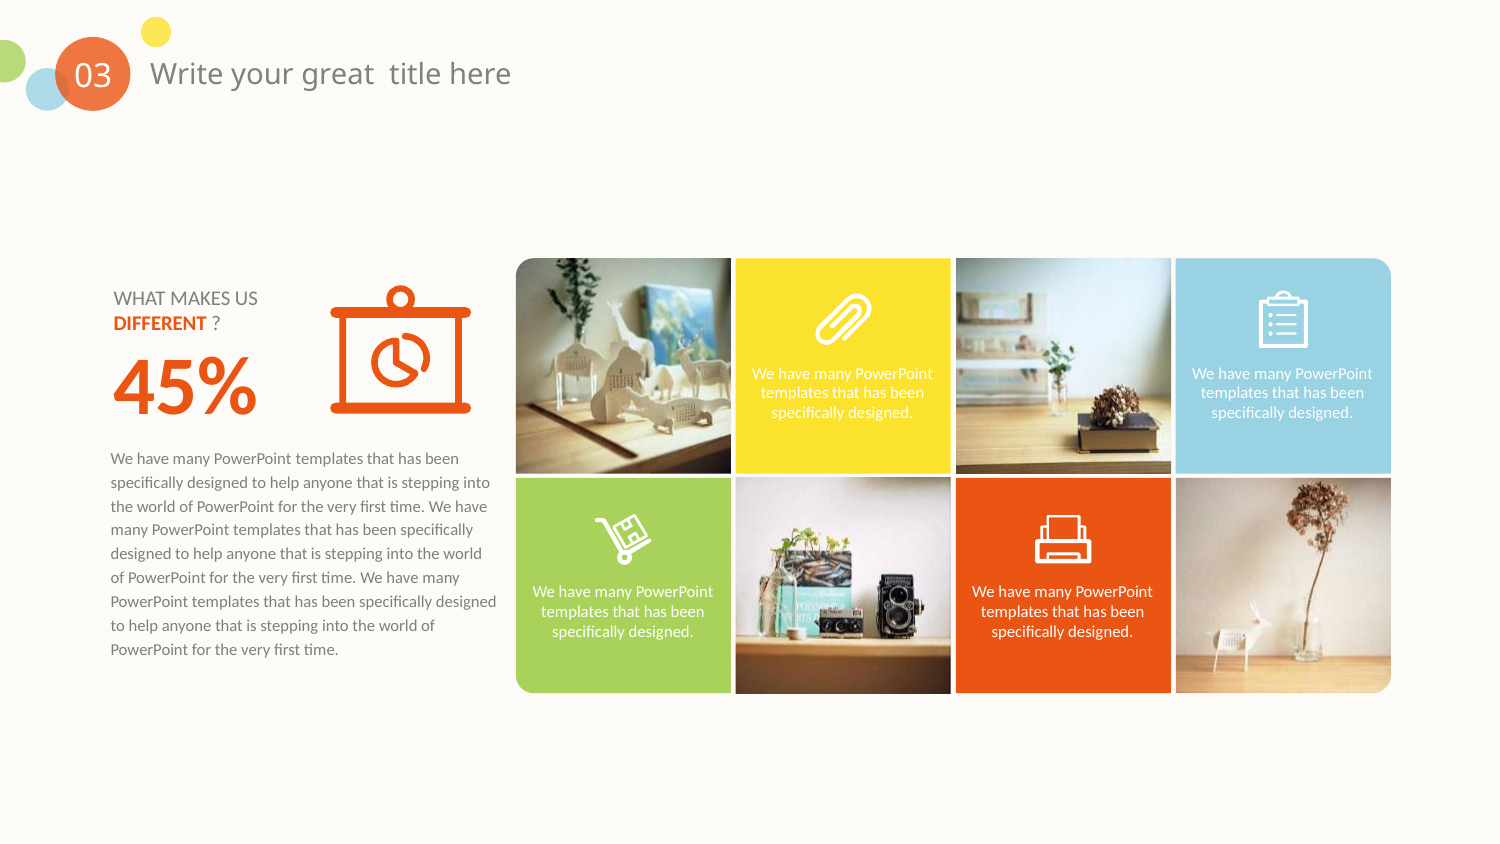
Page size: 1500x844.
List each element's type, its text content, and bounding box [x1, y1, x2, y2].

text_box [735, 258, 951, 474]
text_box [735, 477, 951, 694]
text_box [1258, 290, 1308, 348]
text_box 45% [113, 331, 303, 432]
text_box [1035, 515, 1092, 564]
text_box [55, 36, 131, 111]
text_box [140, 16, 172, 48]
text_box [955, 477, 1171, 694]
text_box [956, 258, 1172, 474]
text_box We have many PowerPoint templates that has been specifically designed. [1187, 362, 1378, 423]
text_box [330, 285, 472, 414]
text_box [25, 67, 66, 111]
text_box Write your great title here [150, 55, 606, 91]
text_box WHAT MAKES US DIFFERENT ? [113, 284, 303, 331]
text_box 03 [65, 53, 121, 94]
text_box [594, 514, 652, 565]
text_box [815, 293, 872, 346]
text_box [515, 477, 731, 694]
text_box We have many PowerPoint templates that has been specifically designed. [528, 580, 718, 641]
text_box [515, 258, 731, 474]
text_box [1175, 258, 1391, 474]
text_box We have many PowerPoint templates that has been specifically designed to help anyone that is stepping into the world of PowerPoint for the very first time. We have many PowerPoint templates that has been specifically designed to help anyone that is stepping into the world of PowerPoint for the very first time. We have many PowerPoint templates that has been specifically designed to help anyone that is stepping into the world of PowerPoint for the very first time. [110, 436, 513, 667]
text_box [0, 39, 26, 83]
text_box [1175, 477, 1391, 694]
text_box We have many PowerPoint templates that has been specifically designed. [747, 362, 938, 423]
text_box We have many PowerPoint templates that has been specifically designed. [967, 580, 1158, 641]
